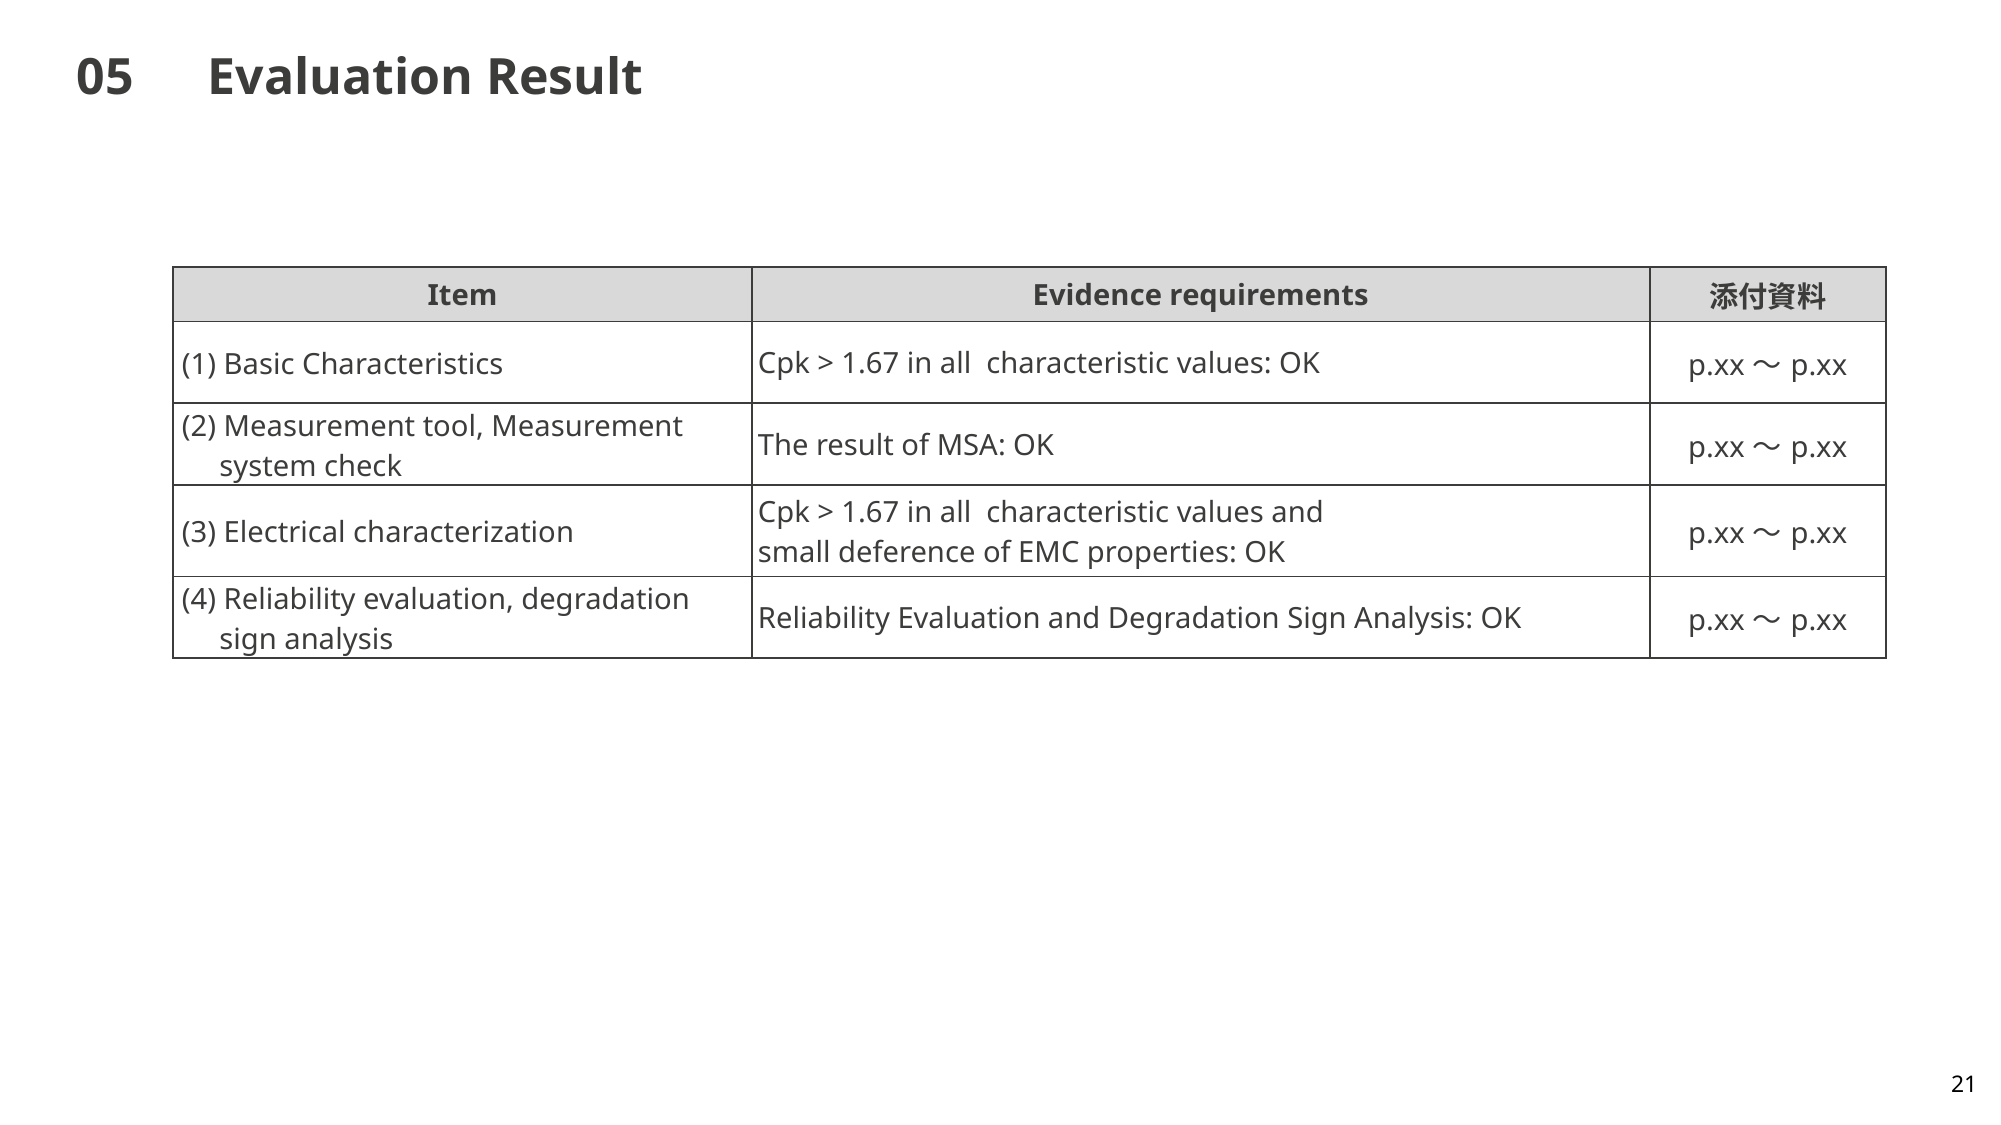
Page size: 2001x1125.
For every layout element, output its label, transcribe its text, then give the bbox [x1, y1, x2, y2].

table_cell Cpk > 1.67 in all characteristic values: OK [753, 322, 1649, 402]
table_cell Cpk > 1.67 in all characteristic values and small deference of EMC properties: OK [753, 486, 1649, 576]
table_cell (2) Measurement tool, Measurement system check [174, 404, 751, 484]
table_cell p.xx～p.xx [1651, 486, 1885, 576]
table_header Evidence requirements [753, 268, 1649, 321]
table_cell (3) Electrical characterization [174, 486, 751, 576]
table_cell p.xx～p.xx [1651, 577, 1885, 657]
table_cell (1) Basic Characteristics [174, 322, 751, 402]
table_cell Reliability Evaluation and Degradation Sign Analysis: OK [753, 577, 1649, 657]
table_cell The result of MSA: OK [753, 404, 1649, 484]
table_header 添付資料 [1651, 268, 1885, 321]
table_cell p.xx～p.xx [1651, 322, 1885, 402]
table_header Item [174, 268, 751, 321]
table_cell p.xx～p.xx [1651, 404, 1885, 484]
title 05 Evaluation Result [0, 0, 1877, 123]
table_cell (4) Reliability evaluation, degradation sign analysis [174, 577, 751, 657]
